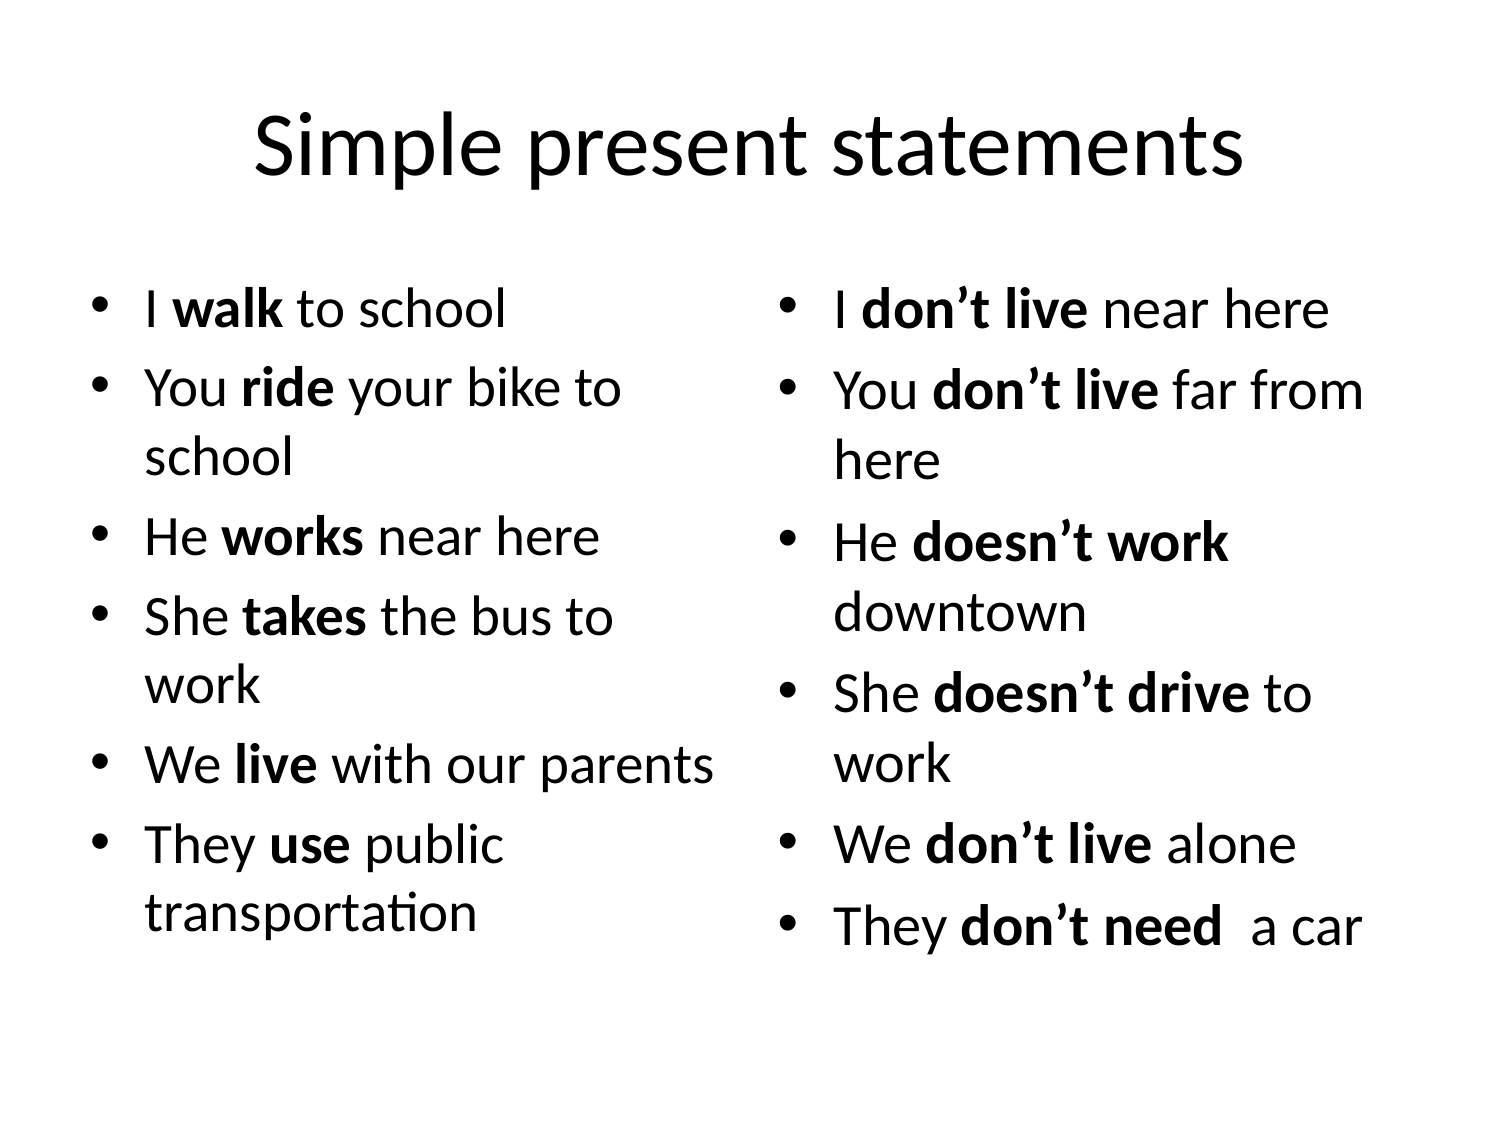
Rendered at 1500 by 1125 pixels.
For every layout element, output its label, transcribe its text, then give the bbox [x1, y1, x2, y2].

title Simple present statements [75, 45, 1425, 233]
list I walk to school You ride your bike to school He works near here She takes the bus to work We live with our parents They use public transportation [75, 262, 738, 1005]
list I don’t live near here You don’t live far from here He doesn’t work downtown She doesn’t drive to work We don’t live alone They don’t need a car [762, 262, 1425, 1005]
